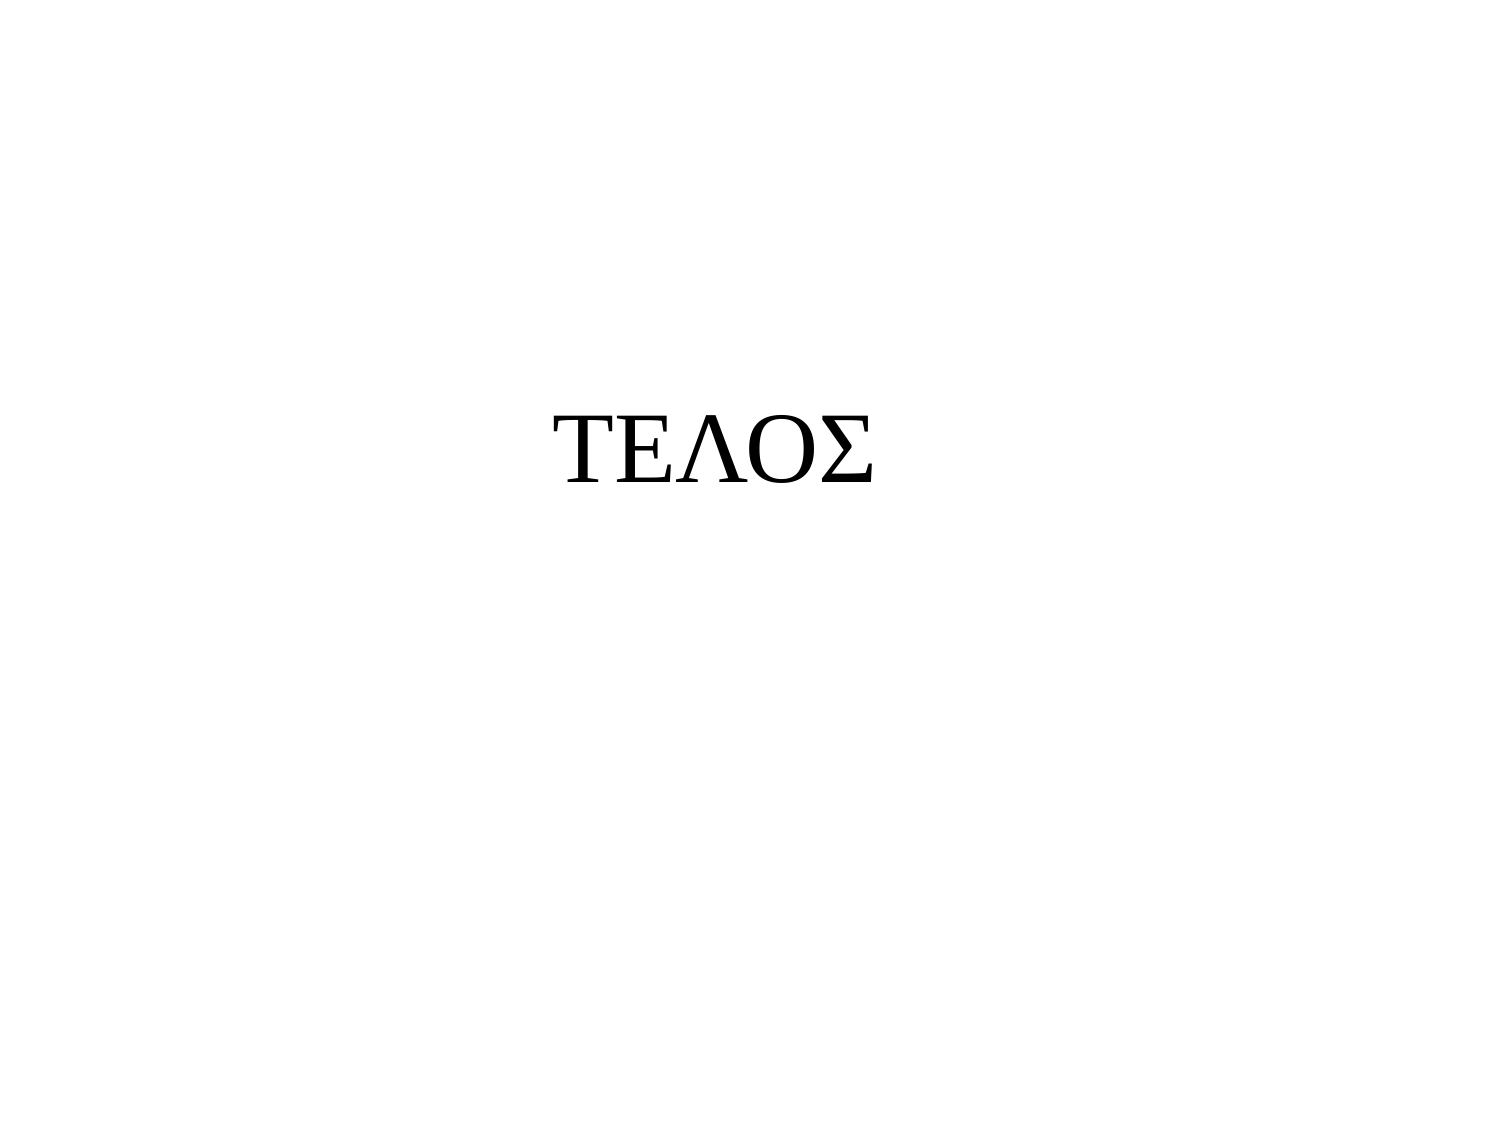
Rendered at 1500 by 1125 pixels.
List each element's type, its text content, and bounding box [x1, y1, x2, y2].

list ΤΕΛΟΣ [537, 373, 928, 539]
